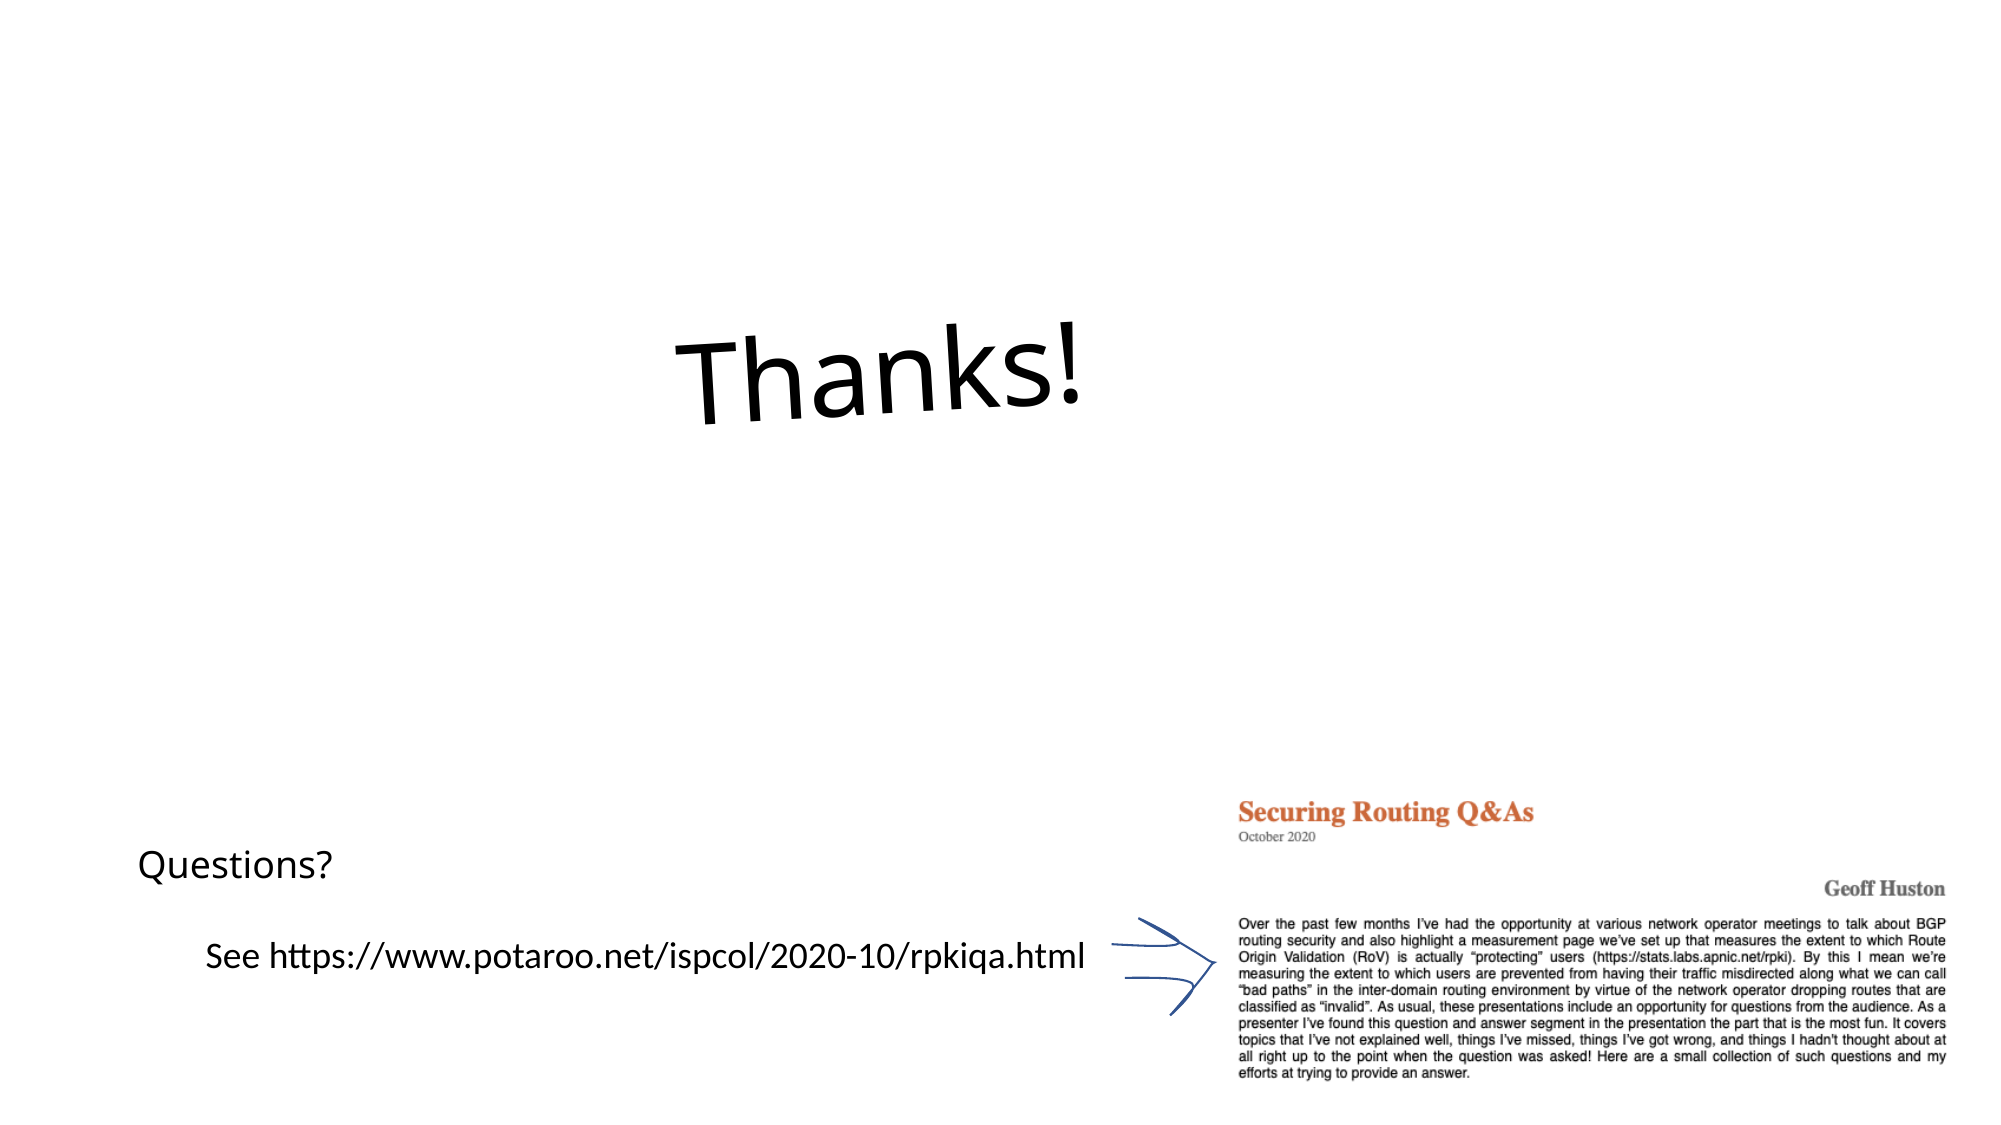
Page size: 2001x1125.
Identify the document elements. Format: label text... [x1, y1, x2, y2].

picture [1214, 774, 1964, 1092]
text_box [1111, 917, 1214, 1017]
text_box Thanks! [657, 280, 1104, 457]
text_box Questions? See https://www.potaroo.net/ispcol/2020-10/rpkiqa.html [122, 833, 1102, 984]
